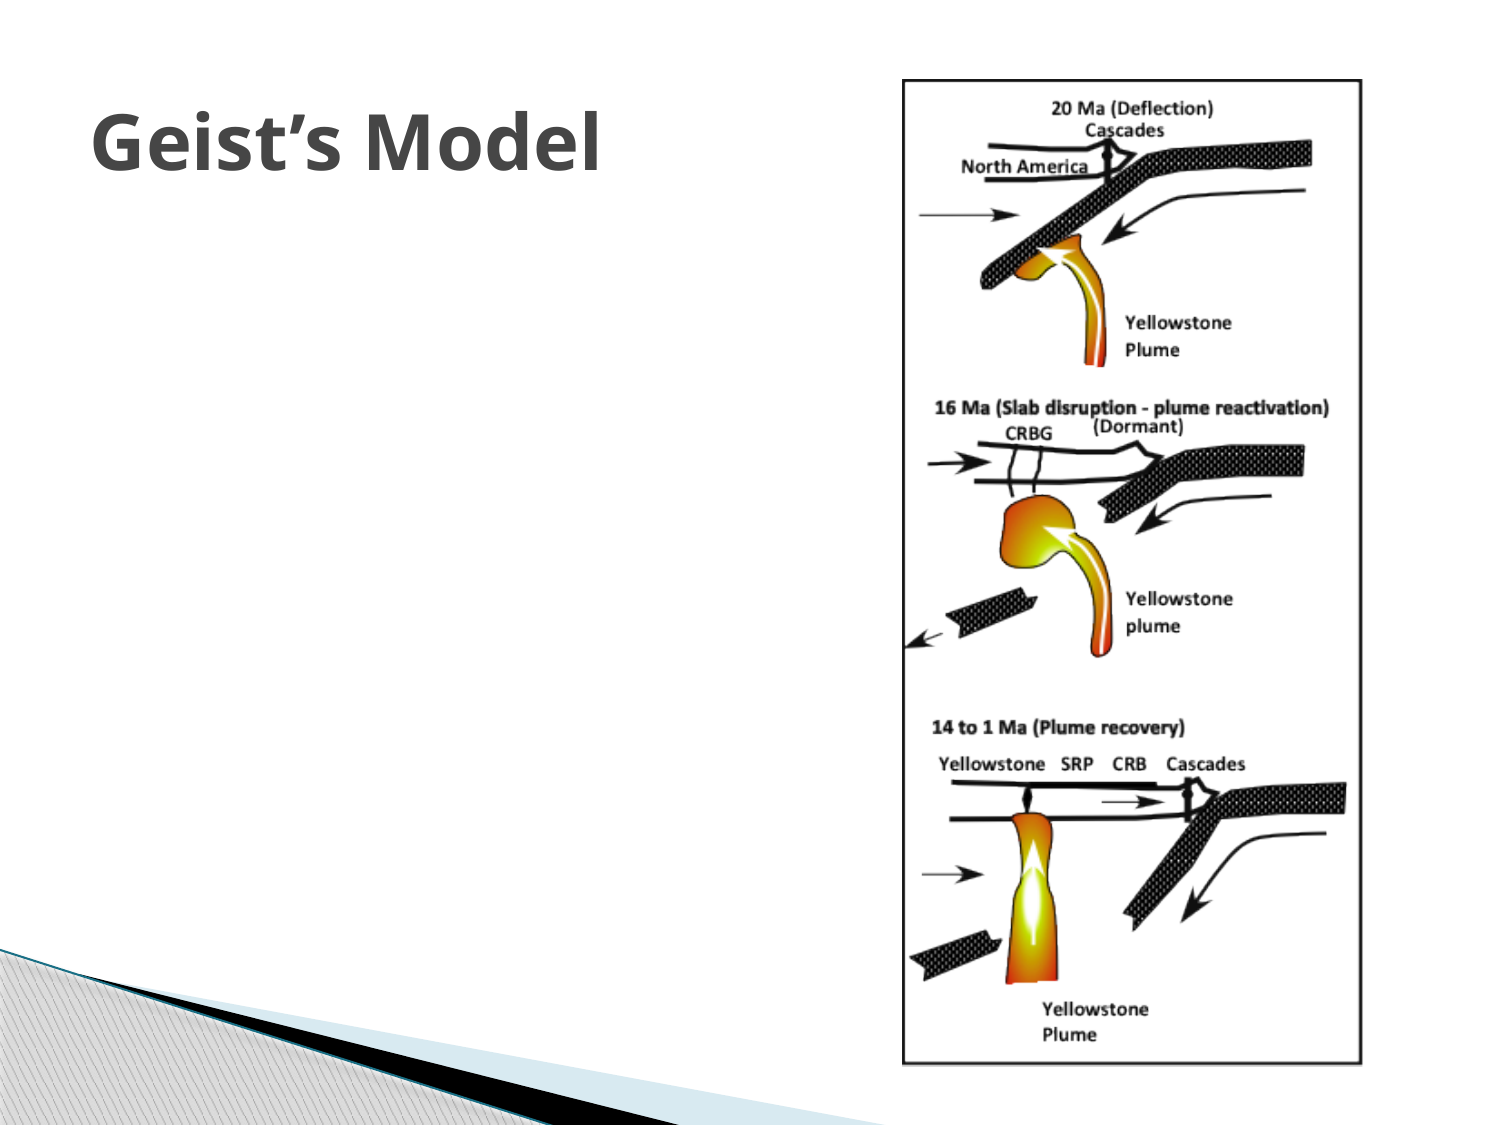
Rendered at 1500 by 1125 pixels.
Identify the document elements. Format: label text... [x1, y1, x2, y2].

title Geist’s Model [75, 45, 658, 233]
picture [902, 79, 1366, 1067]
